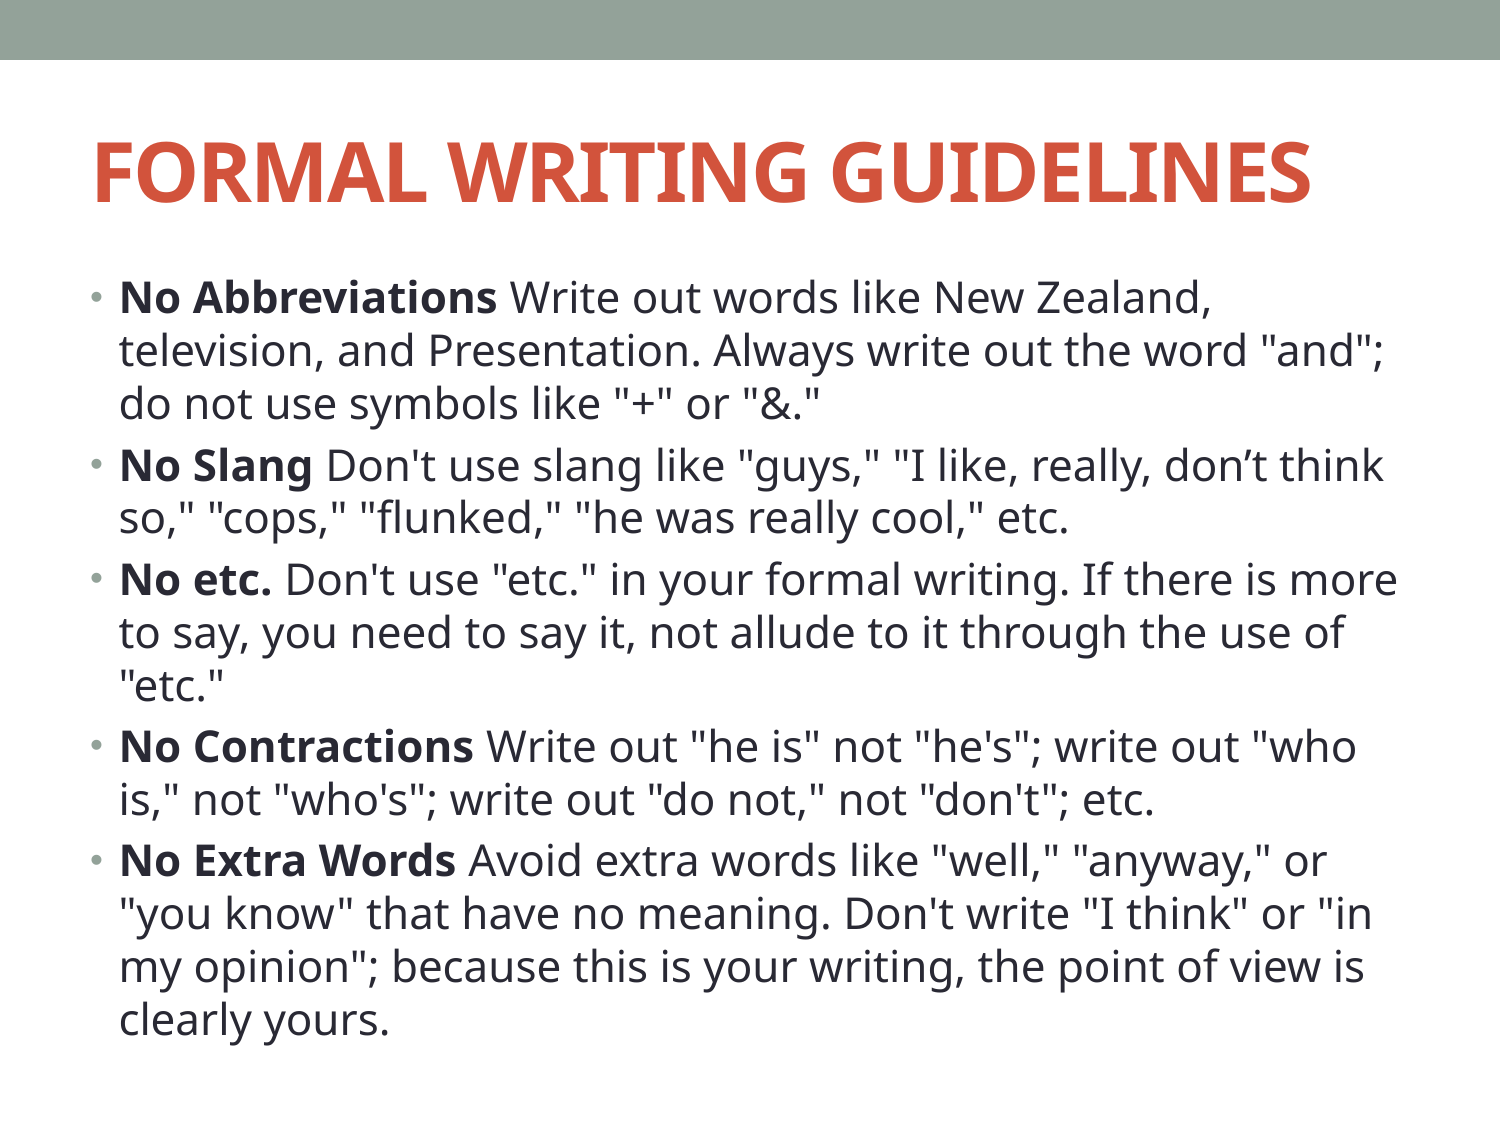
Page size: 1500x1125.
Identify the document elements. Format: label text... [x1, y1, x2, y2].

list No Abbreviations Write out words like New Zealand, television, and Presentation. Always write out the word "and"; do not use symbols like "+" or "&." No Slang Don't use slang like "guys," "I like, really, don’t think so," "cops," "flunked," "he was really cool," etc. No etc. Don't use "etc." in your formal writing. If there is more to say, you need to say it, not allude to it through the use of "etc." No Contractions Write out "he is" not "he's"; write out "who is," not "who's"; write out "do not," not "don't"; etc. No Extra Words Avoid extra words like "well," "anyway," or "you know" that have no meaning. Don't write "I think" or "in my opinion"; because this is your writing, the point of view is clearly yours. [75, 262, 1425, 1063]
title FORMAL WRITING GUIDELINES [75, 87, 1425, 250]
